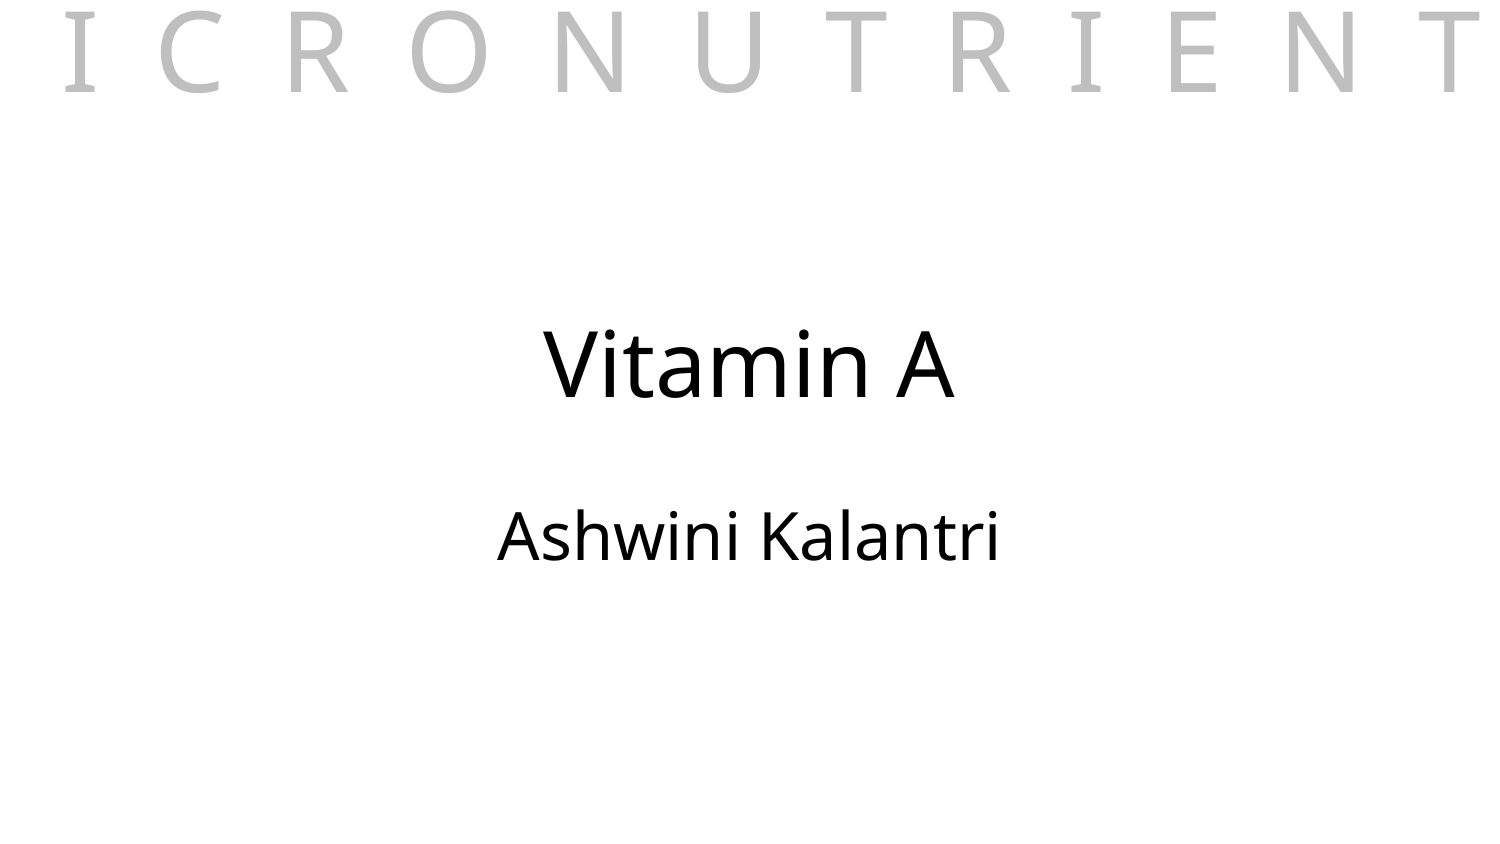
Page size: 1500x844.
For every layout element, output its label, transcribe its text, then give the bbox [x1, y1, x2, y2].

title Vitamin A [112, 270, 1388, 452]
text_box MICRONUTRIENTS [0, 0, 1500, 122]
subtitle Ashwini Kalantri [225, 486, 1275, 703]
